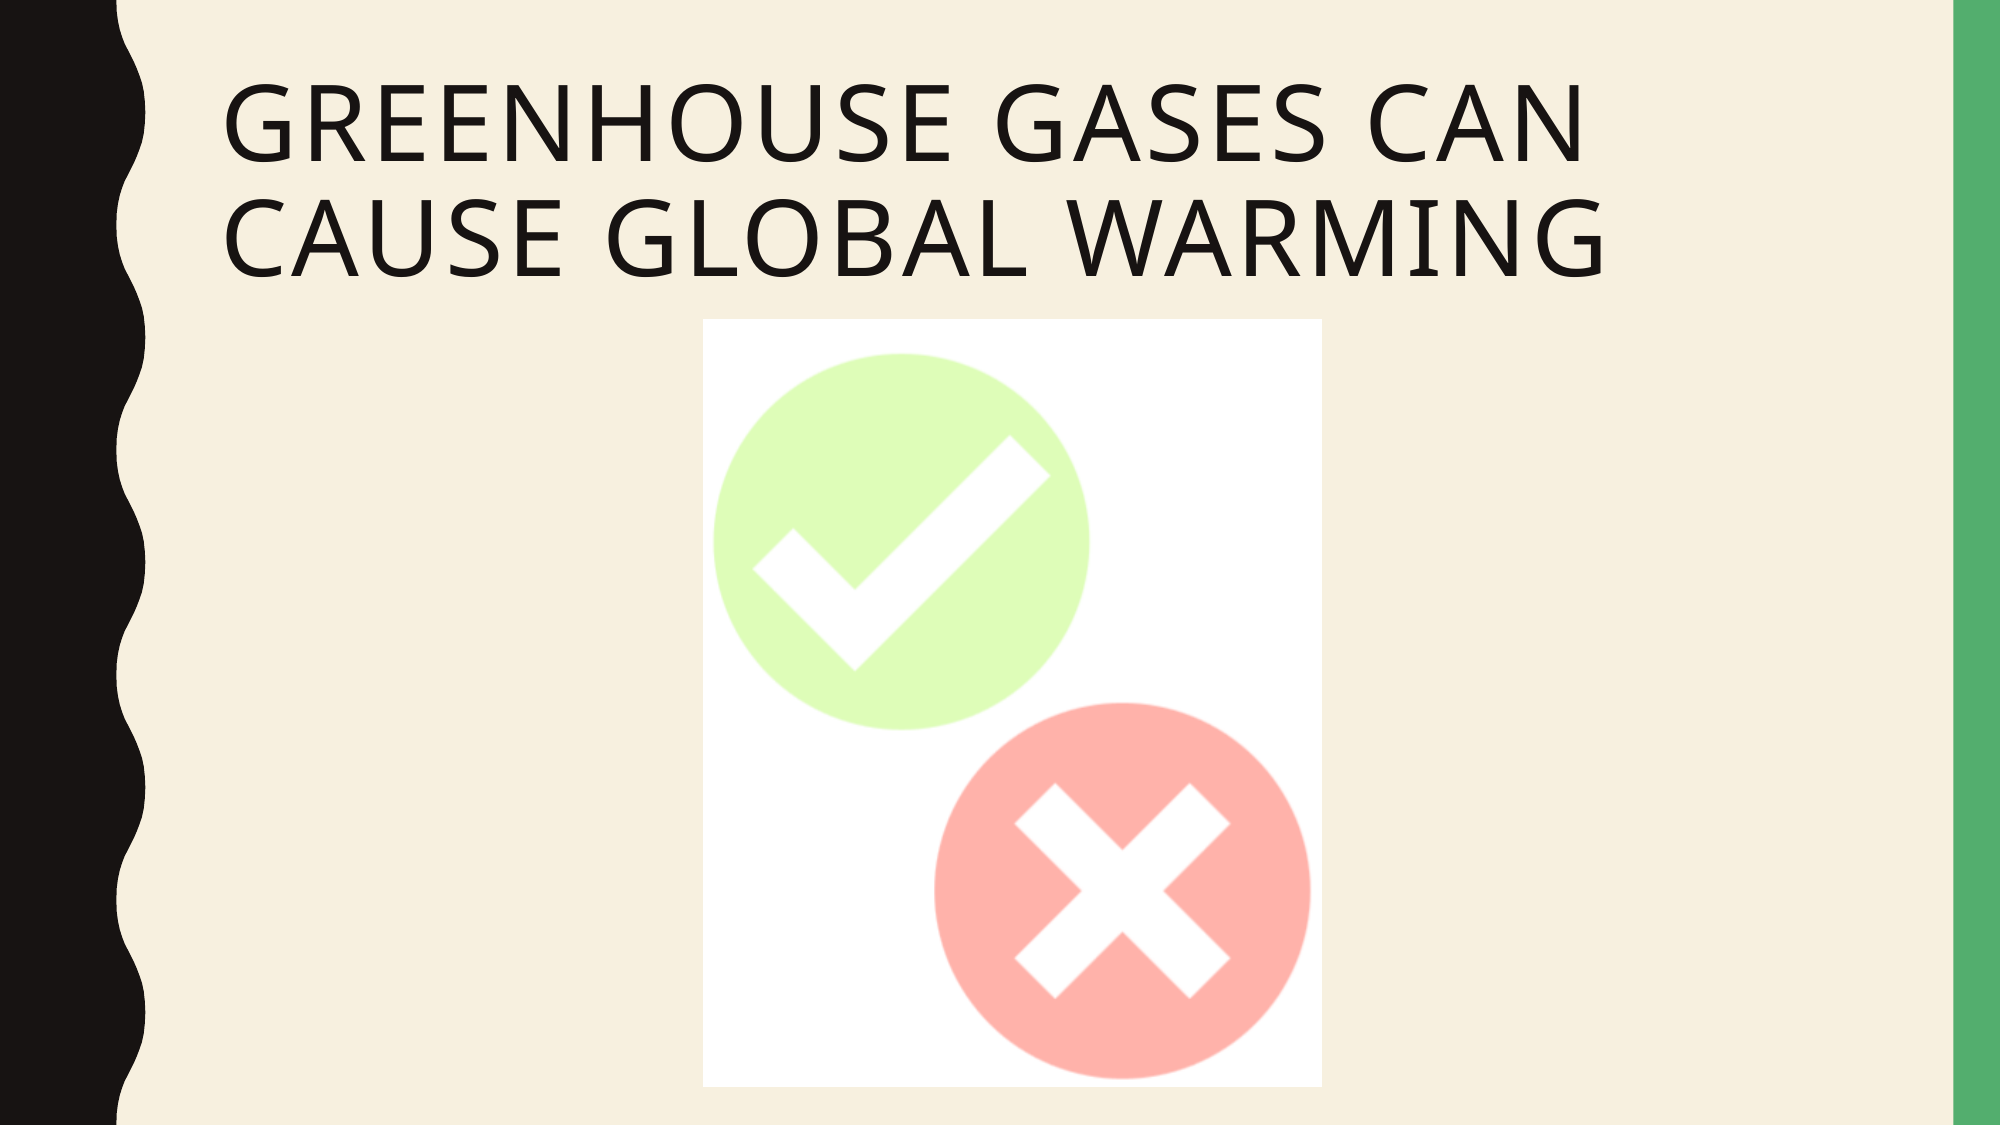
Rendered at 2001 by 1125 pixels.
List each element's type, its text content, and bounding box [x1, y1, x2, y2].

picture [703, 319, 1322, 1087]
title Greenhouse gases can cause global warming [205, 62, 1875, 308]
